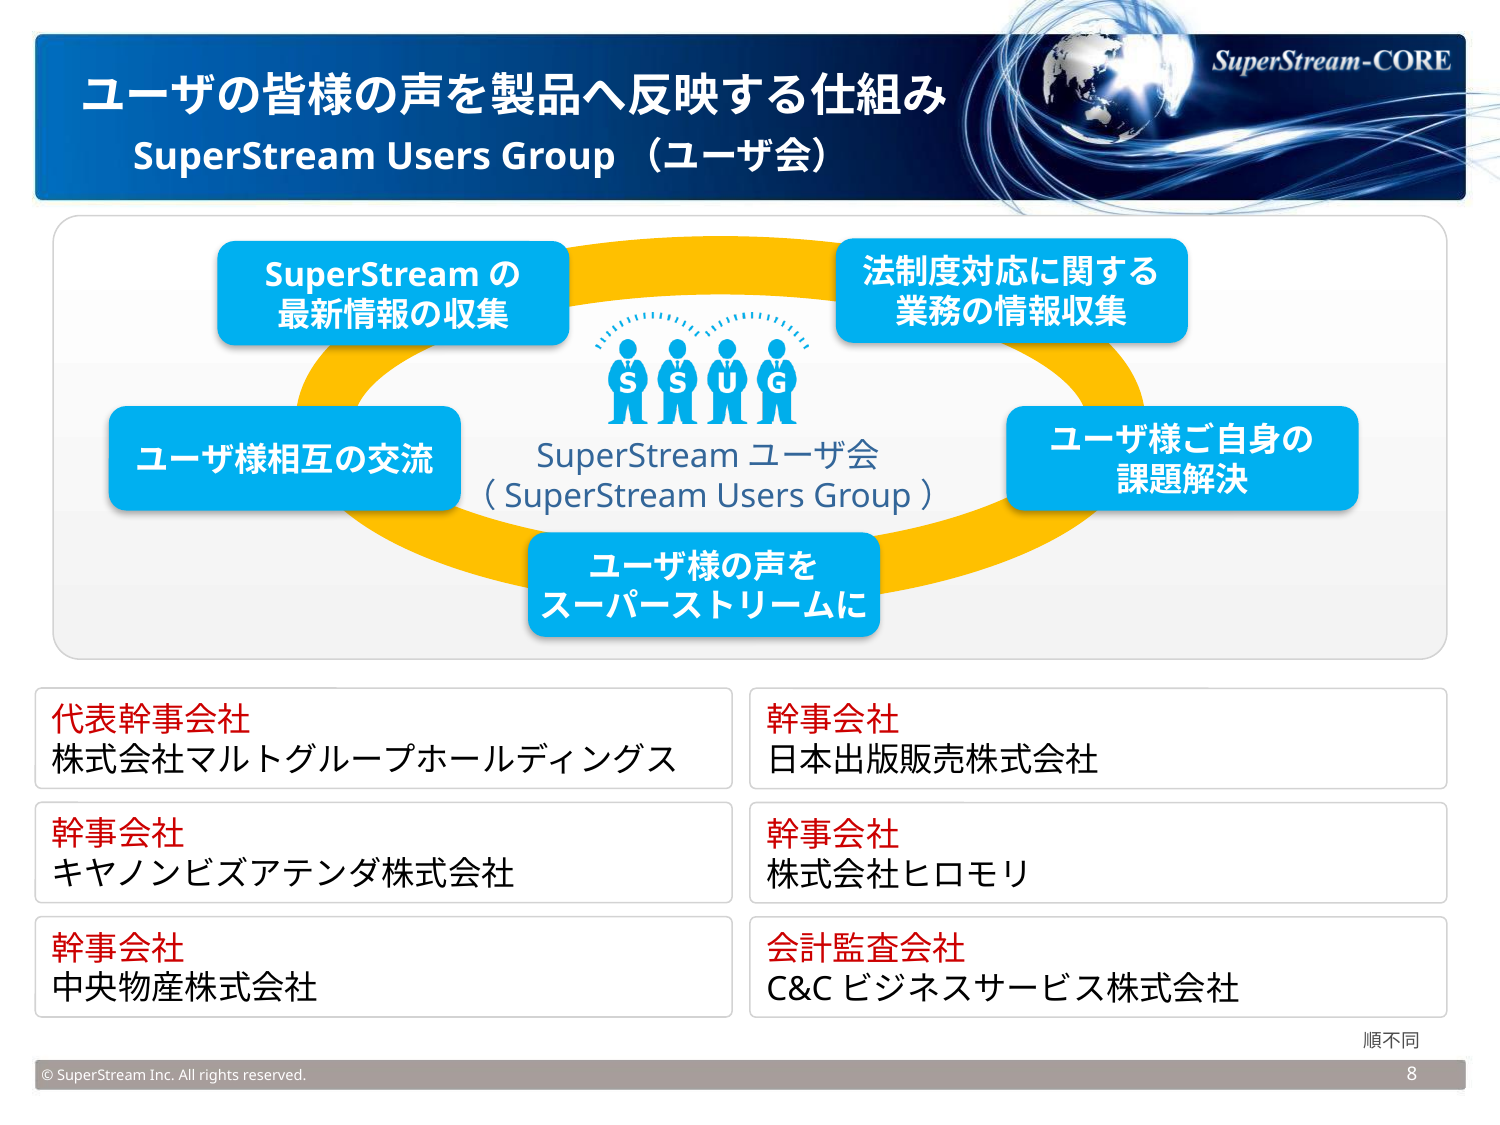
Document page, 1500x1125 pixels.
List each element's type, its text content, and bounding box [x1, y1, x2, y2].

text_box 会計監査会社 C&Cビジネスサービス株式会社 [749, 916, 1447, 1018]
text_box ユーザ様相互の交流 [108, 406, 461, 511]
footer © SuperStream Inc. All rights reserved. [41, 1060, 396, 1090]
text_box ユーザ様の声を スーパーストリームに [528, 532, 881, 637]
text_box 順不同 [1348, 1021, 1435, 1059]
title ユーザの皆様の声を製品へ反映する仕組み SuperStream Users Group（ユーザ会） [65, 54, 1400, 219]
text_box [327, 265, 1114, 564]
slide_number 8 [1299, 1060, 1418, 1090]
text_box ユーザ様ご自身の 課題解決 [1006, 406, 1359, 511]
text_box [53, 215, 1447, 660]
text_box 幹事会社 キヤノンビズアテンダ株式会社 [35, 802, 733, 903]
text_box 幹事会社 株式会社ヒロモリ [749, 802, 1447, 903]
text_box 代表幹事会社 株式会社マルトグループホールディングス [35, 687, 733, 789]
text_box 幹事会社 日本出版販売株式会社 [749, 688, 1447, 789]
picture [0, 0, 1500, 1125]
text_box SuperStreamの 最新情報の収集 [217, 240, 570, 346]
text_box SuperStreamユーザ会 （SuperStream Users Group） [438, 426, 979, 522]
text_box 法制度対応に関する 業務の情報収集 [835, 238, 1188, 343]
text_box 幹事会社 中央物産株式会社 [35, 916, 733, 1017]
